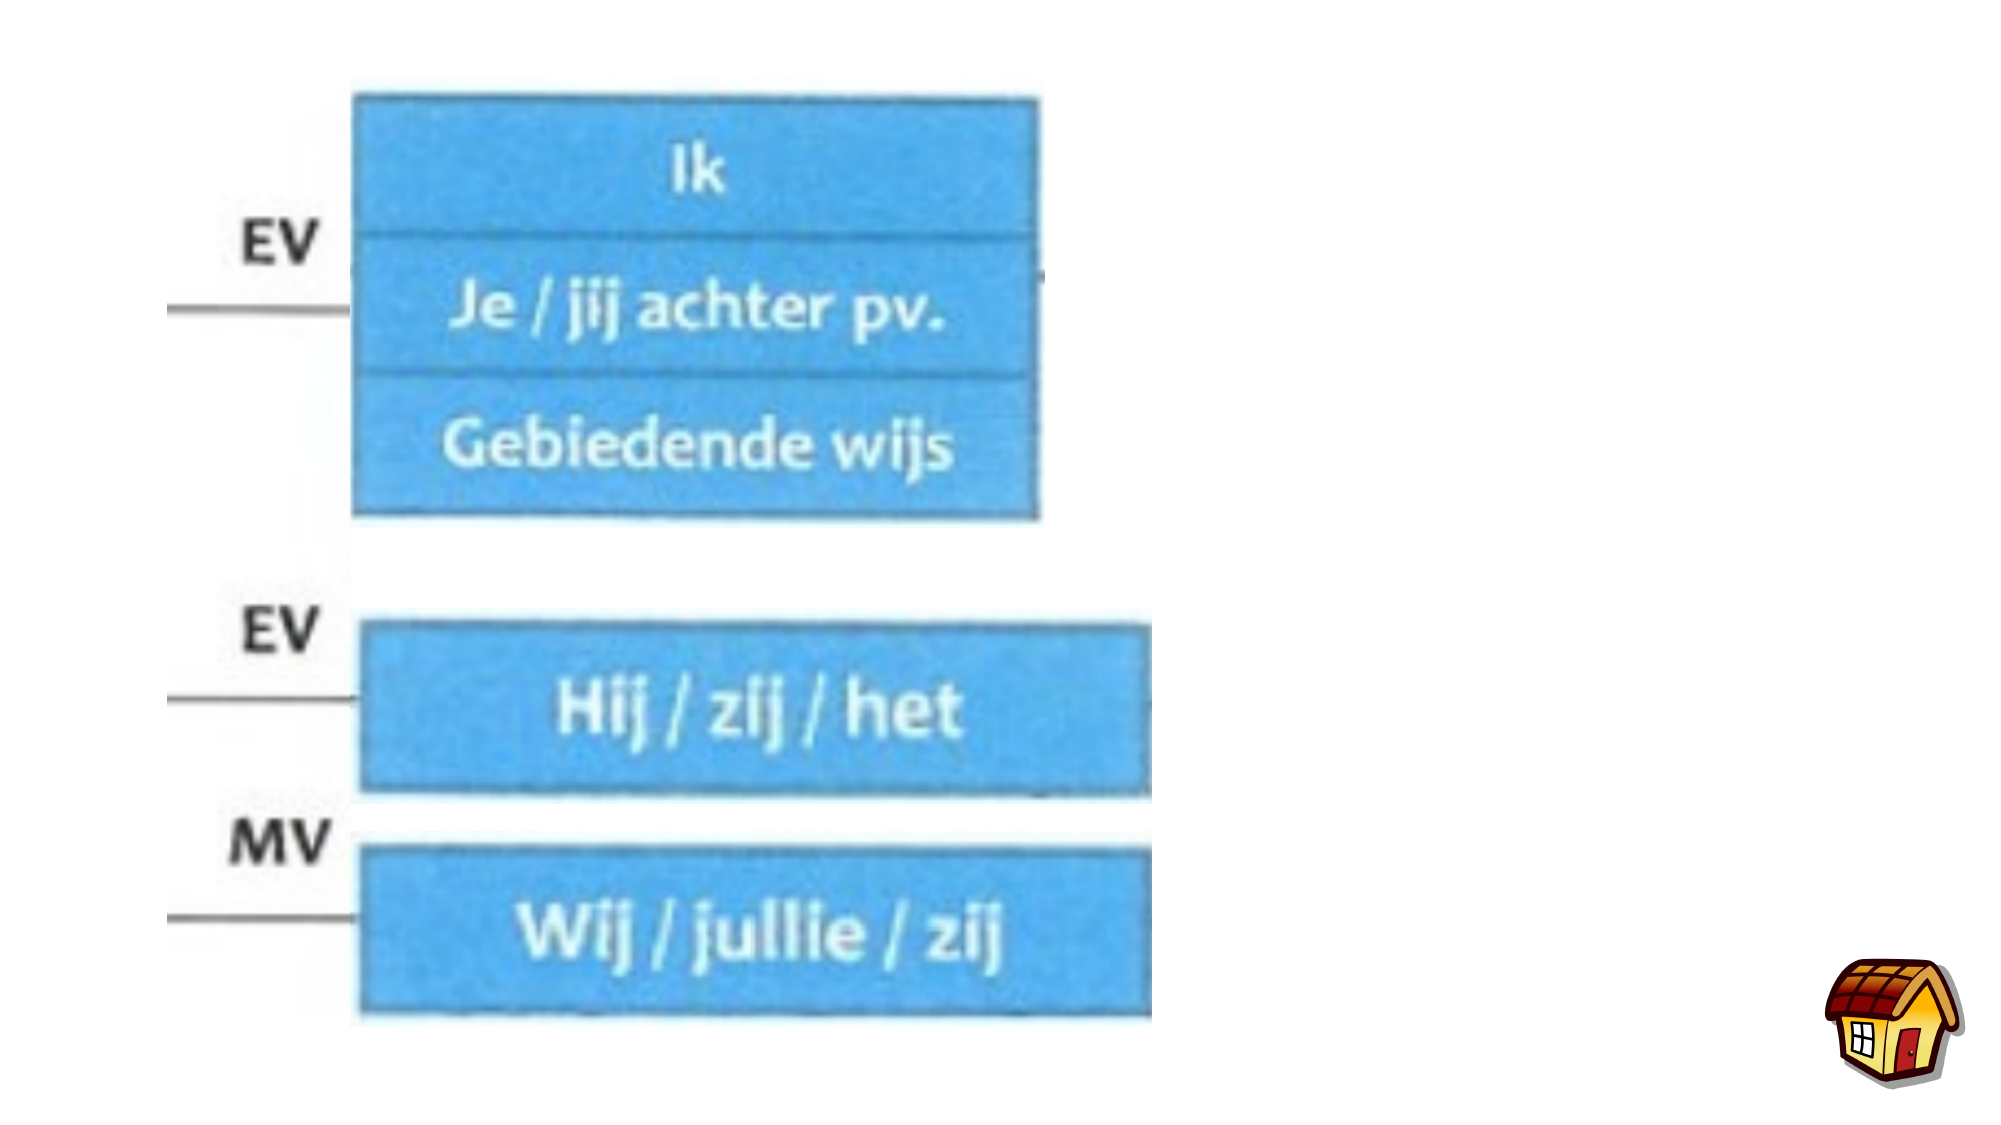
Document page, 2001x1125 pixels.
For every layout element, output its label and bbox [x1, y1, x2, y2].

picture [1823, 949, 1975, 1101]
picture [166, 76, 1153, 1027]
